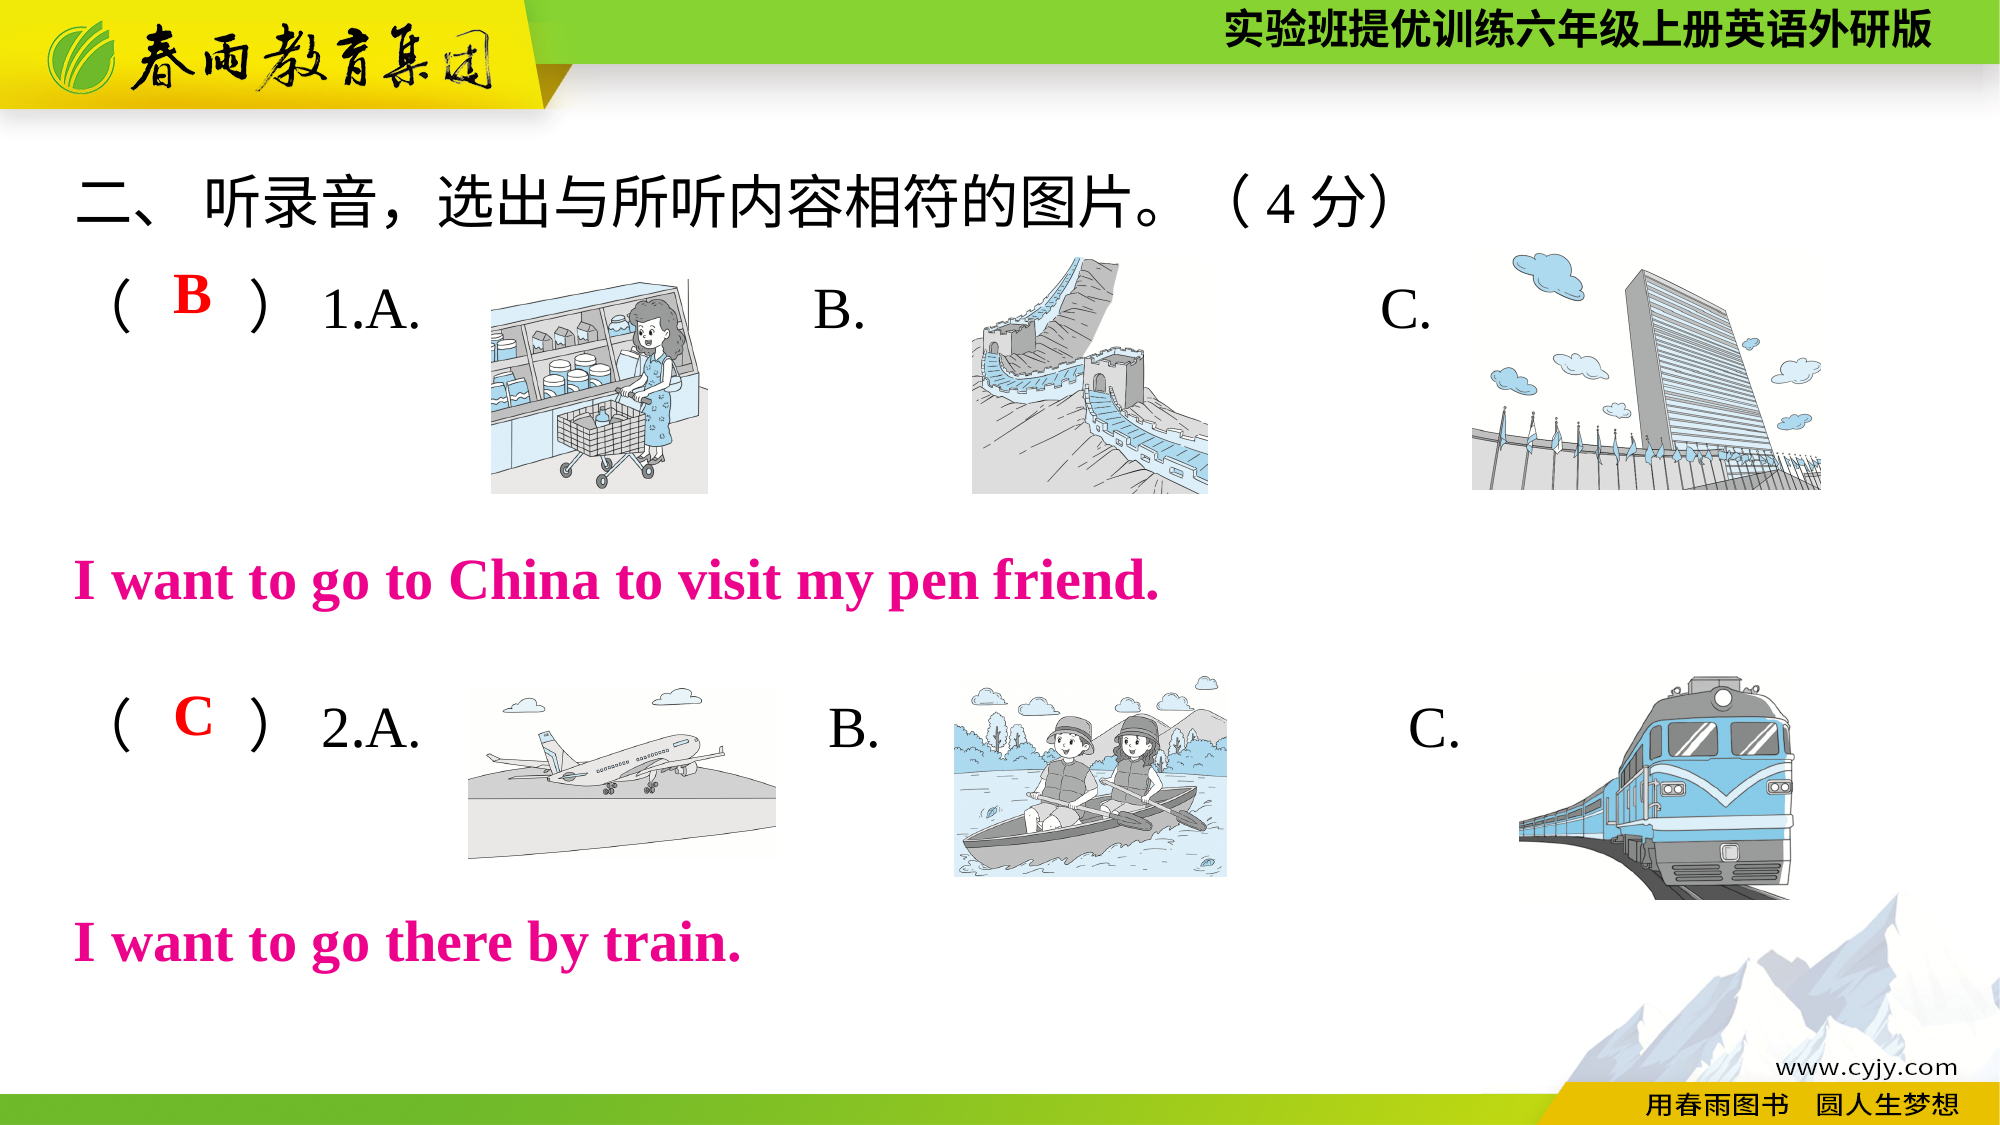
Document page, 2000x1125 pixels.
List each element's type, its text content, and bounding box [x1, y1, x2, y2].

text_box C [158, 669, 231, 755]
text_box I want to go there by train. [59, 896, 808, 981]
list 二、 听录音，选出与所听内容相符的图片。（4分） （ ）1.A. B. C. （ ）2.A. B. C. [59, 122, 1944, 774]
text_box I want to go to China to visit my pen friend. [59, 533, 1500, 619]
picture [0, 0, 2000, 1125]
text_box B [158, 248, 227, 334]
